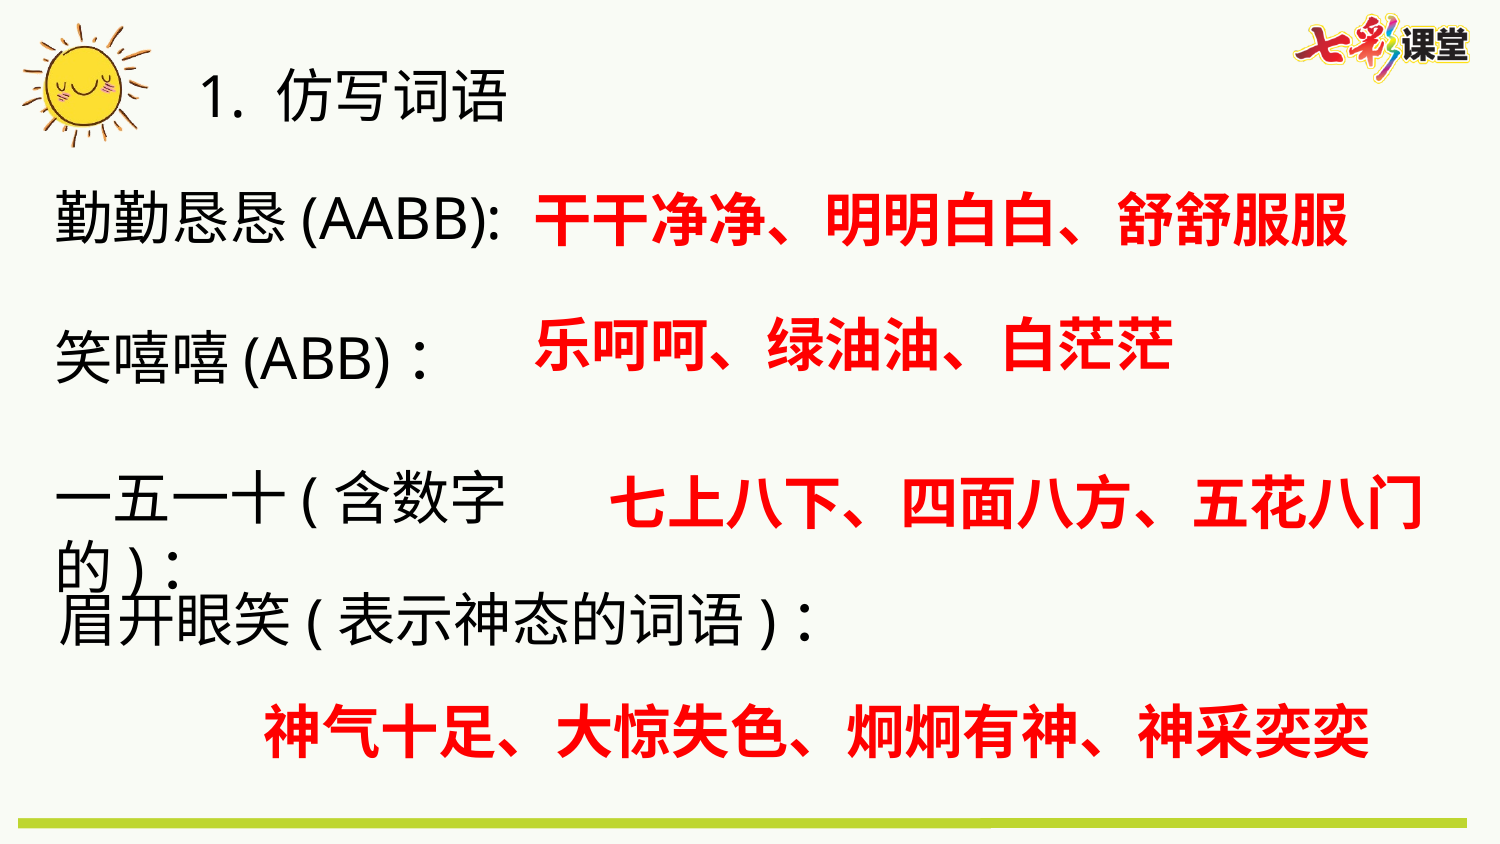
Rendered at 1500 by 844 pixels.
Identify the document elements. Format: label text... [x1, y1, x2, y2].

text_box 乐呵呵、绿油油、白茫茫 [518, 300, 1246, 386]
text_box 神气十足、大惊失色、炯炯有神、神采奕奕 [249, 688, 1500, 773]
text_box 1. 仿写词语 [183, 51, 624, 137]
picture [0, 0, 173, 172]
picture [18, 771, 1467, 844]
picture [1291, 9, 1472, 87]
text_box 眉开眼笑(表示神态的词语)： [44, 575, 864, 661]
text_box 勤勤恳恳(AABB): 笑嘻嘻(ABB)： 一五一十(含数字的)： [40, 173, 624, 609]
text_box 干干净净、明明白白、舒舒服服 [518, 175, 1500, 261]
text_box 七上八下、四面八方、五花八门 [594, 458, 1465, 544]
